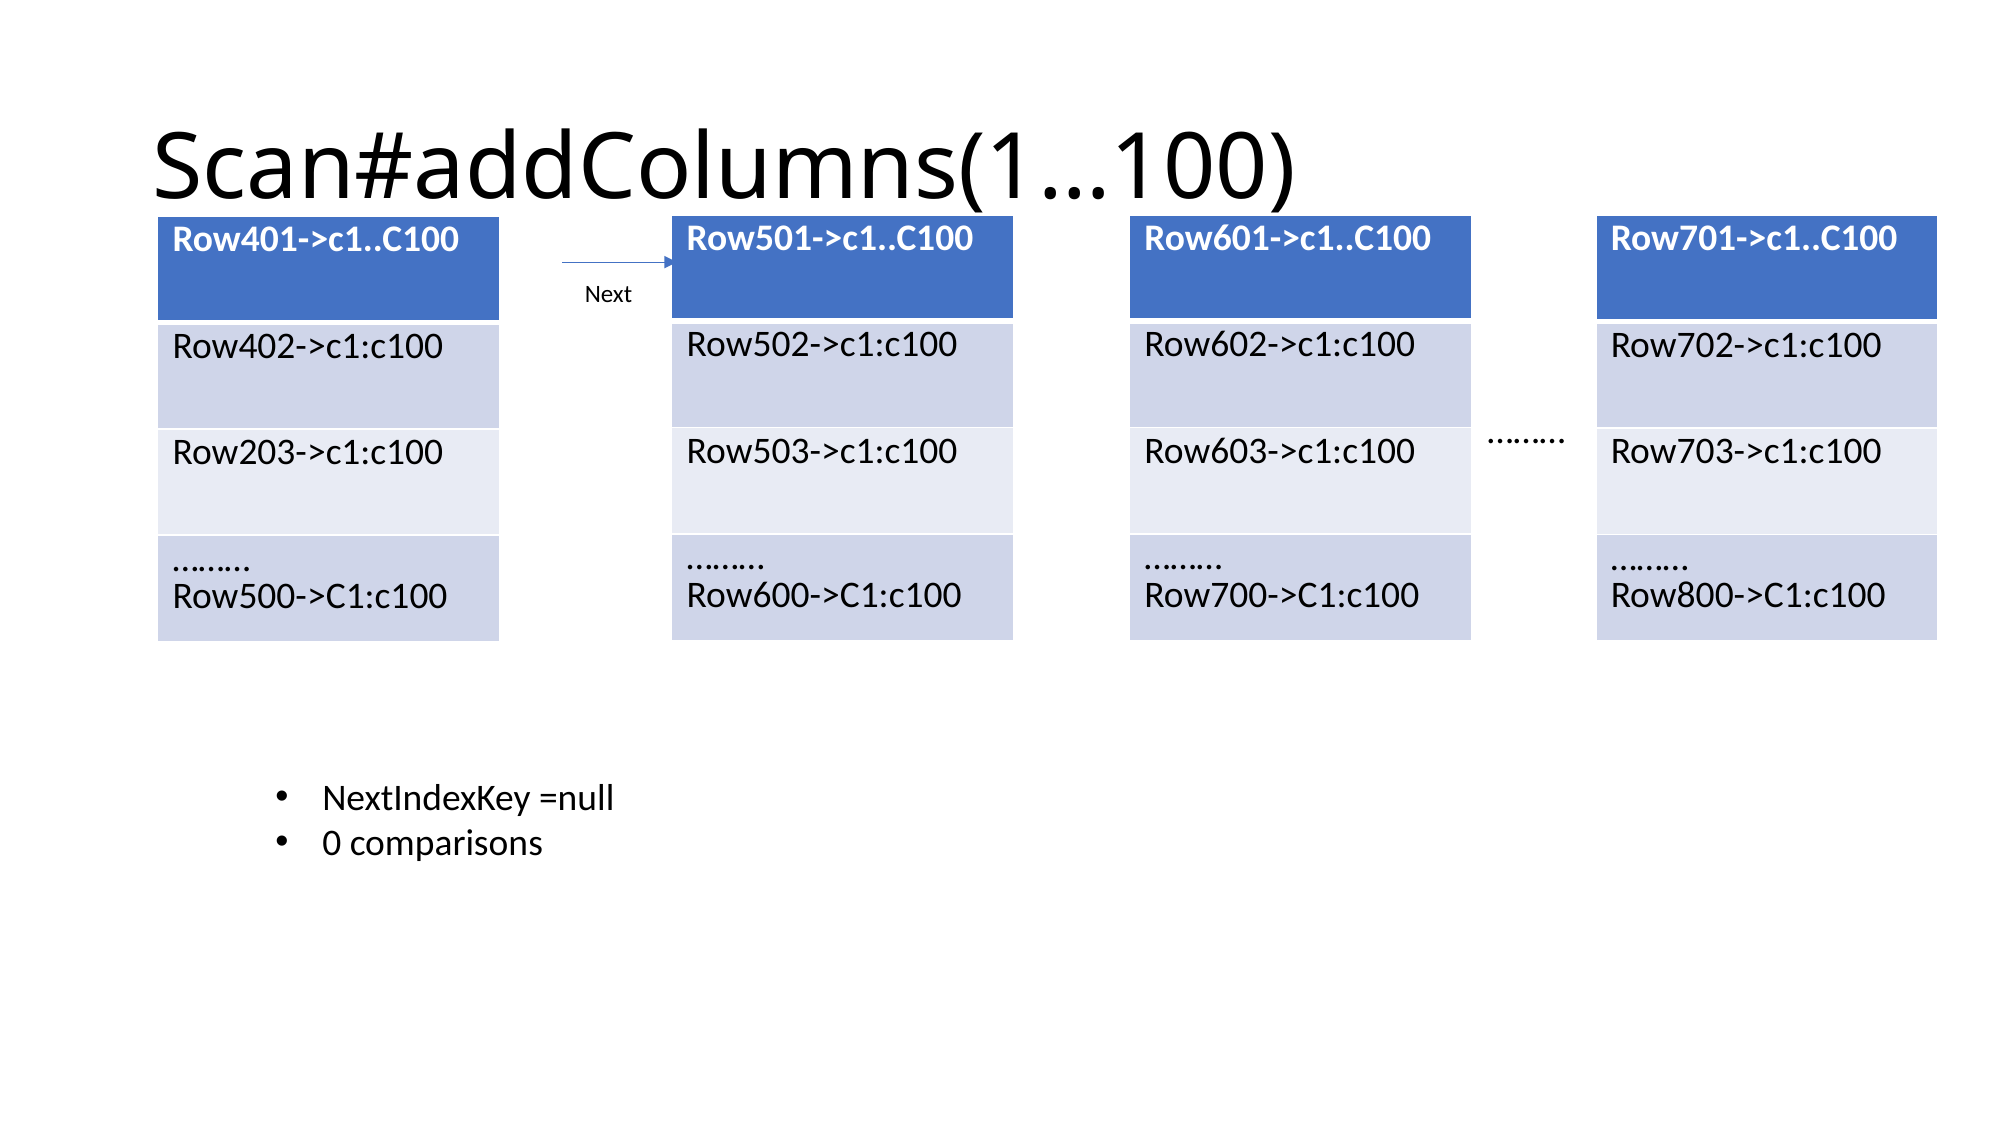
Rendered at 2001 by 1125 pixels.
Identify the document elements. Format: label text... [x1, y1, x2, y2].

title Scan#addColumns(1…100) [137, 59, 1863, 278]
table_header Row701->c1..C100 [1597, 216, 1937, 319]
table_cell ……… Row700->C1:c100 [1130, 535, 1471, 640]
table_cell Row503->c1:c100 [672, 428, 1013, 533]
text_box Next [570, 269, 650, 315]
table_cell ……… Row600->C1:c100 [672, 535, 1013, 640]
table_cell Row402->c1:c100 [158, 325, 499, 428]
table_cell Row703->c1:c100 [1597, 429, 1937, 534]
table_cell Row603->c1:c100 [1130, 428, 1471, 533]
table_cell Row702->c1:c100 [1597, 324, 1937, 427]
text_box NextIndexKey =null 0 comparisons [260, 765, 945, 961]
table_cell Row602->c1:c100 [1130, 324, 1471, 427]
table_cell ……… Row500->C1:c100 [158, 536, 499, 641]
table_header Row601->c1..C100 [1130, 216, 1471, 318]
table_cell Row502->c1:c100 [672, 324, 1013, 427]
table_header Row401->c1..C100 [158, 217, 499, 320]
table_cell ……… Row800->C1:c100 [1597, 535, 1937, 640]
table_header Row501->c1..C100 [672, 216, 1013, 318]
table_cell Row203->c1:c100 [158, 430, 499, 534]
text_box ……… [1472, 398, 1719, 459]
